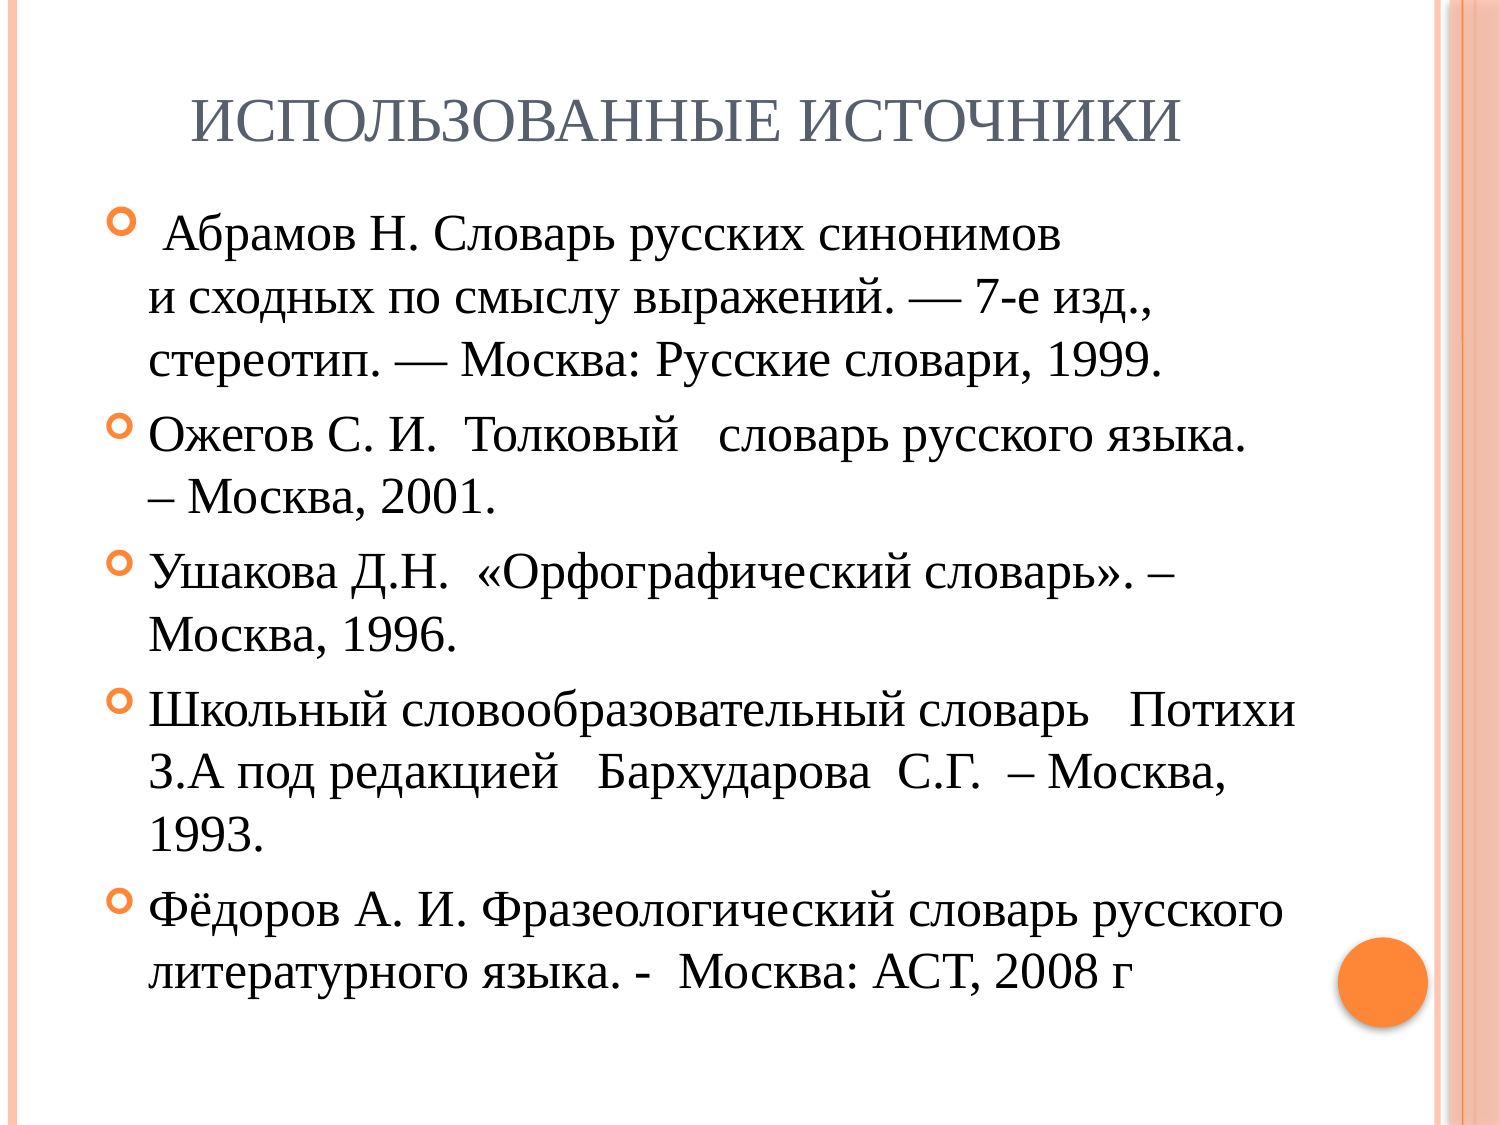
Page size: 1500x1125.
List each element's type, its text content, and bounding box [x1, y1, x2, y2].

list Абрамов Н. Словарь русских синонимов и сходных по смыслу выражений. — 7-е изд., стереотип. — Москва: Русские словари, 1999. Ожегов С. И. Толковый словарь русского языка. – Москва, 2001. Ушакова Д.Н. «Орфографический словарь». – Москва, 1996. Школьный словообразовательный словарь Потихи З.А под редакцией Бархударова С.Г. – Москва, 1993. Фёдоров А. И. Фразеологический словарь русского литературного языка. - Москва: АСТ, 2008 г [88, 184, 1314, 1024]
title Использованные источники [75, 45, 1300, 161]
